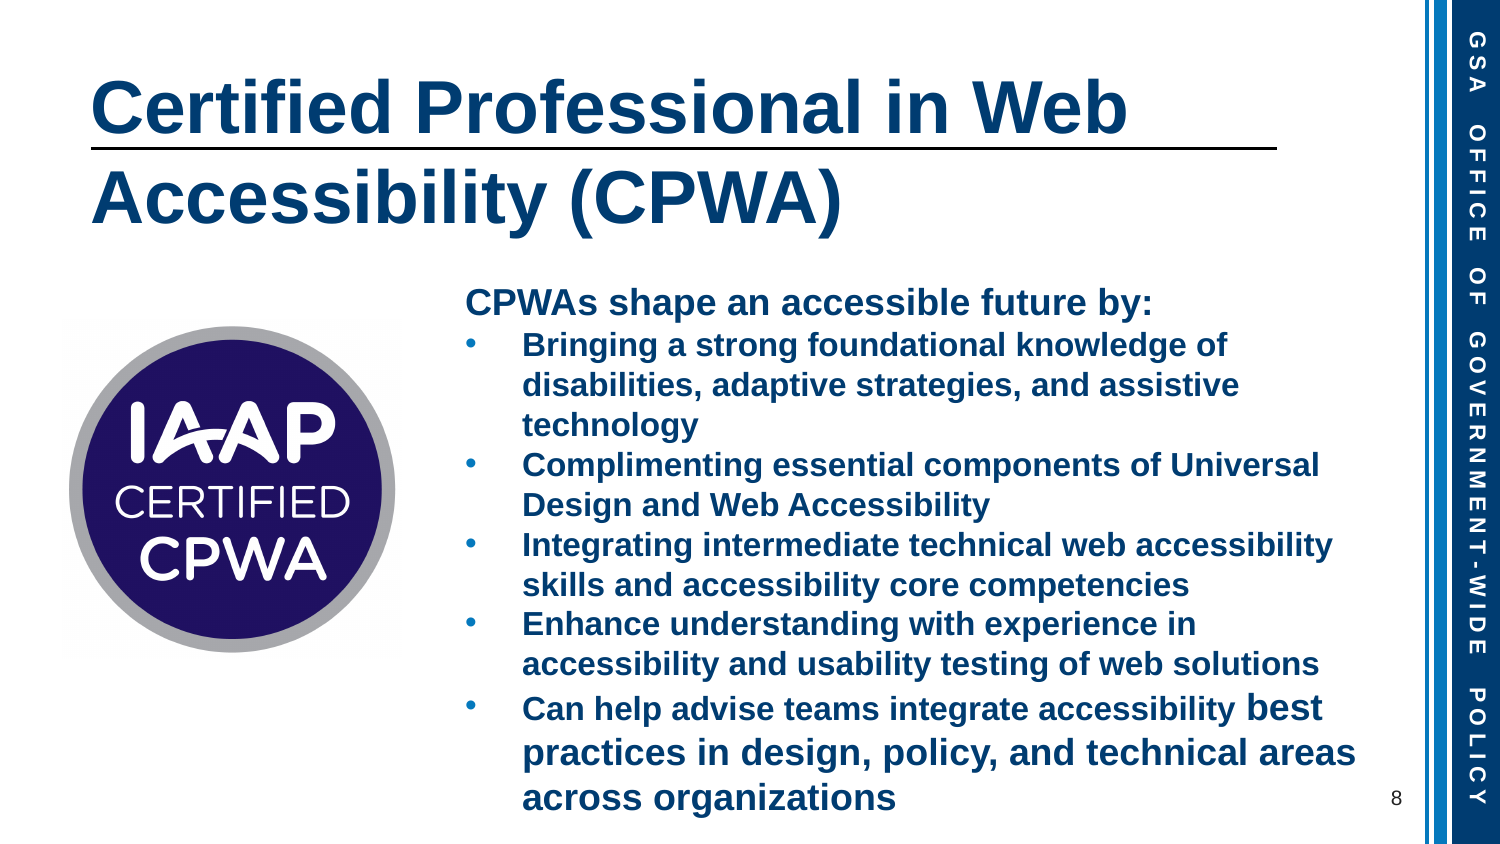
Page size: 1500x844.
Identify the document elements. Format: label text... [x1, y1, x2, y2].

picture [62, 319, 402, 659]
slide_number 8 [1327, 764, 1418, 830]
list CPWAs shape an accessible future by: Bringing a strong foundational knowledge of disabilities, adaptive strategies, and assistive technology Complimenting essential components of Universal Design and Web Accessibility Integrating intermediate technical web accessibility skills and accessibility core competencies Enhance understanding with experience in accessibility and usability testing of web solutions Can help advise teams integrate accessibility best practices in design, policy, and technical areas across organizations [450, 263, 1393, 544]
title Certified Professional in Web Accessibility (CPWA) [75, 109, 1393, 254]
